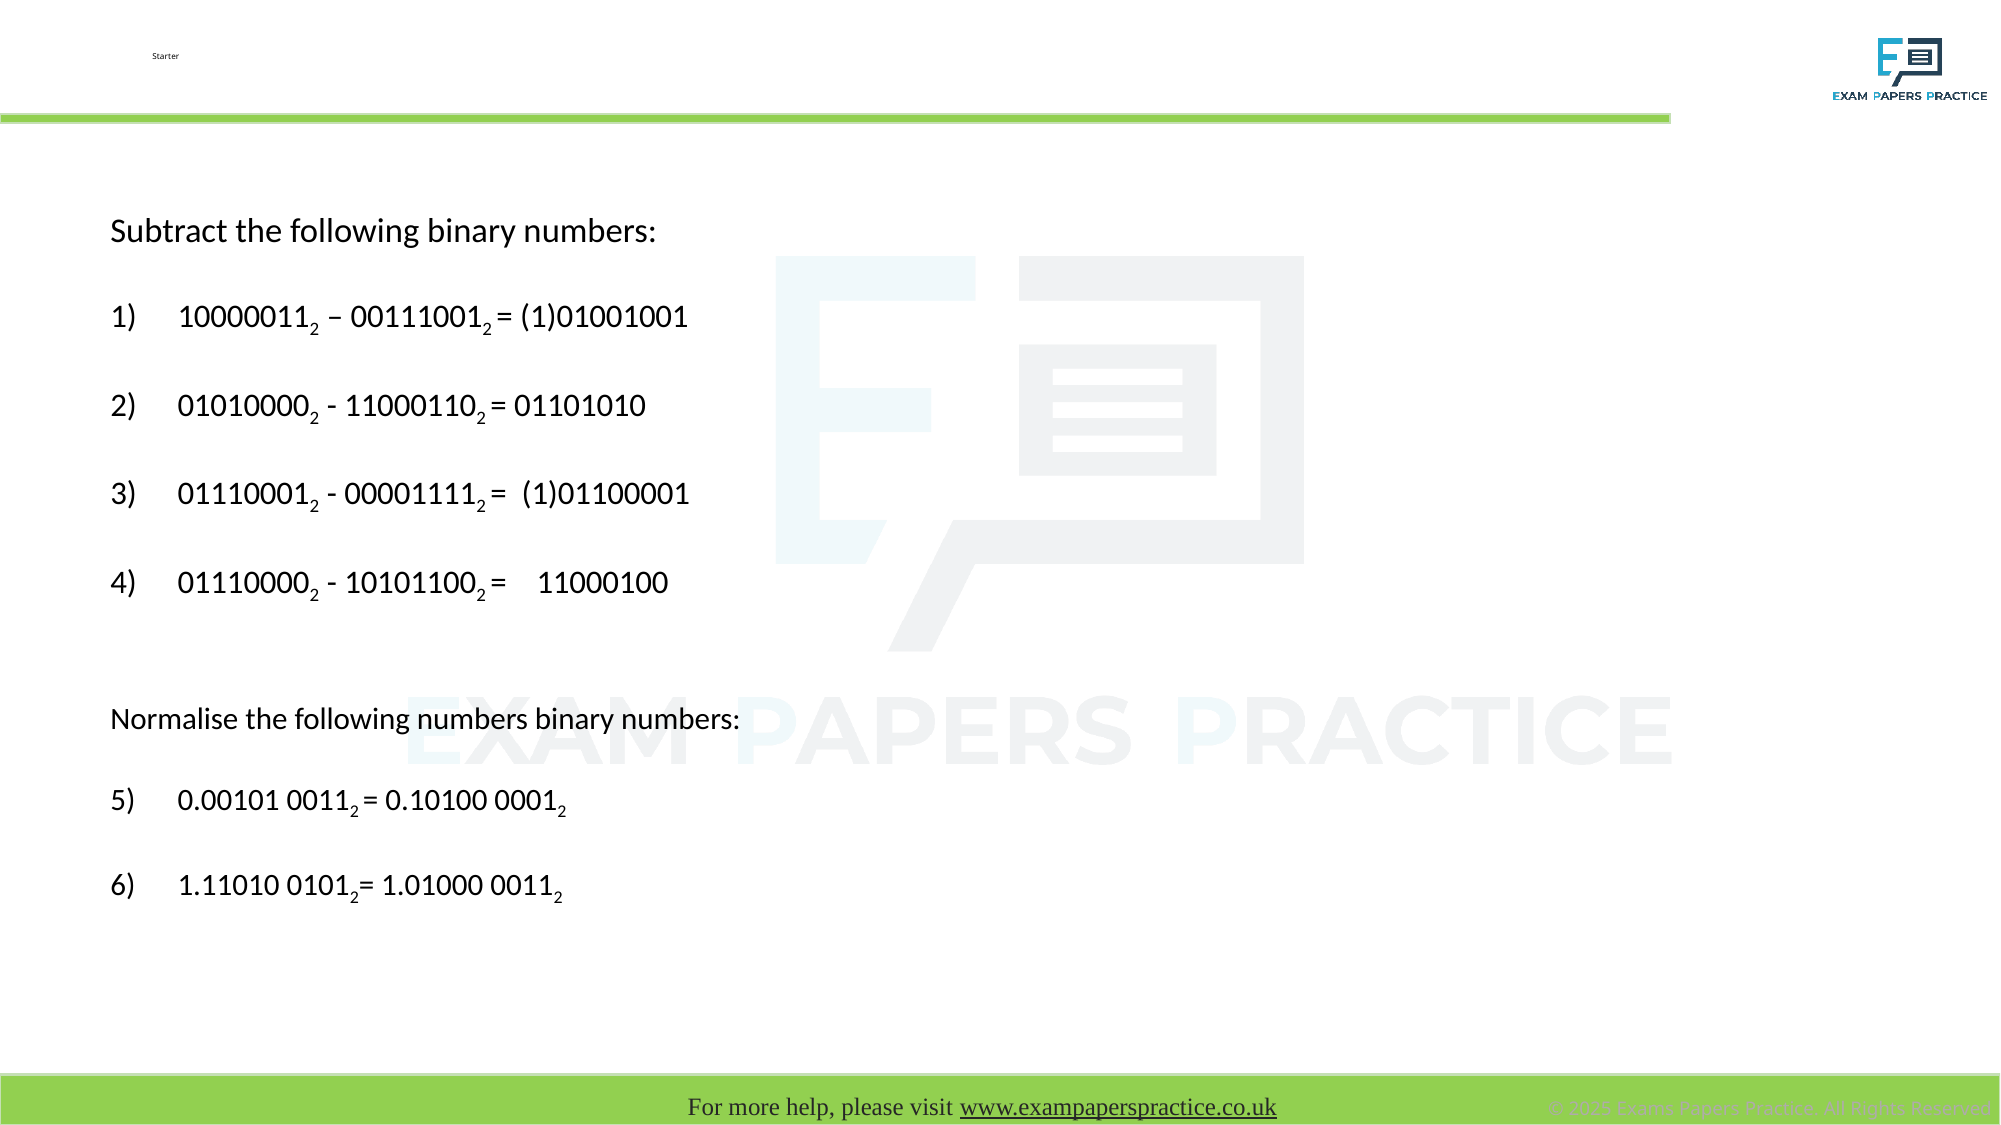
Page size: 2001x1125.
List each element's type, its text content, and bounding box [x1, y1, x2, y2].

title Starter [137, 44, 1863, 70]
list Subtract the following binary numbers: 100000112 – 001110012 = (1)01001001 010100002 - 110001102 = 01101010 011100012 - 000011112 = (1)01100001 011100002 - 101011002 = 11000100 Normalise the following numbers binary numbers: 0.00101 00112 = 0.10100 00012 1.11010 01012= 1.01000 00112 [95, 205, 1821, 920]
